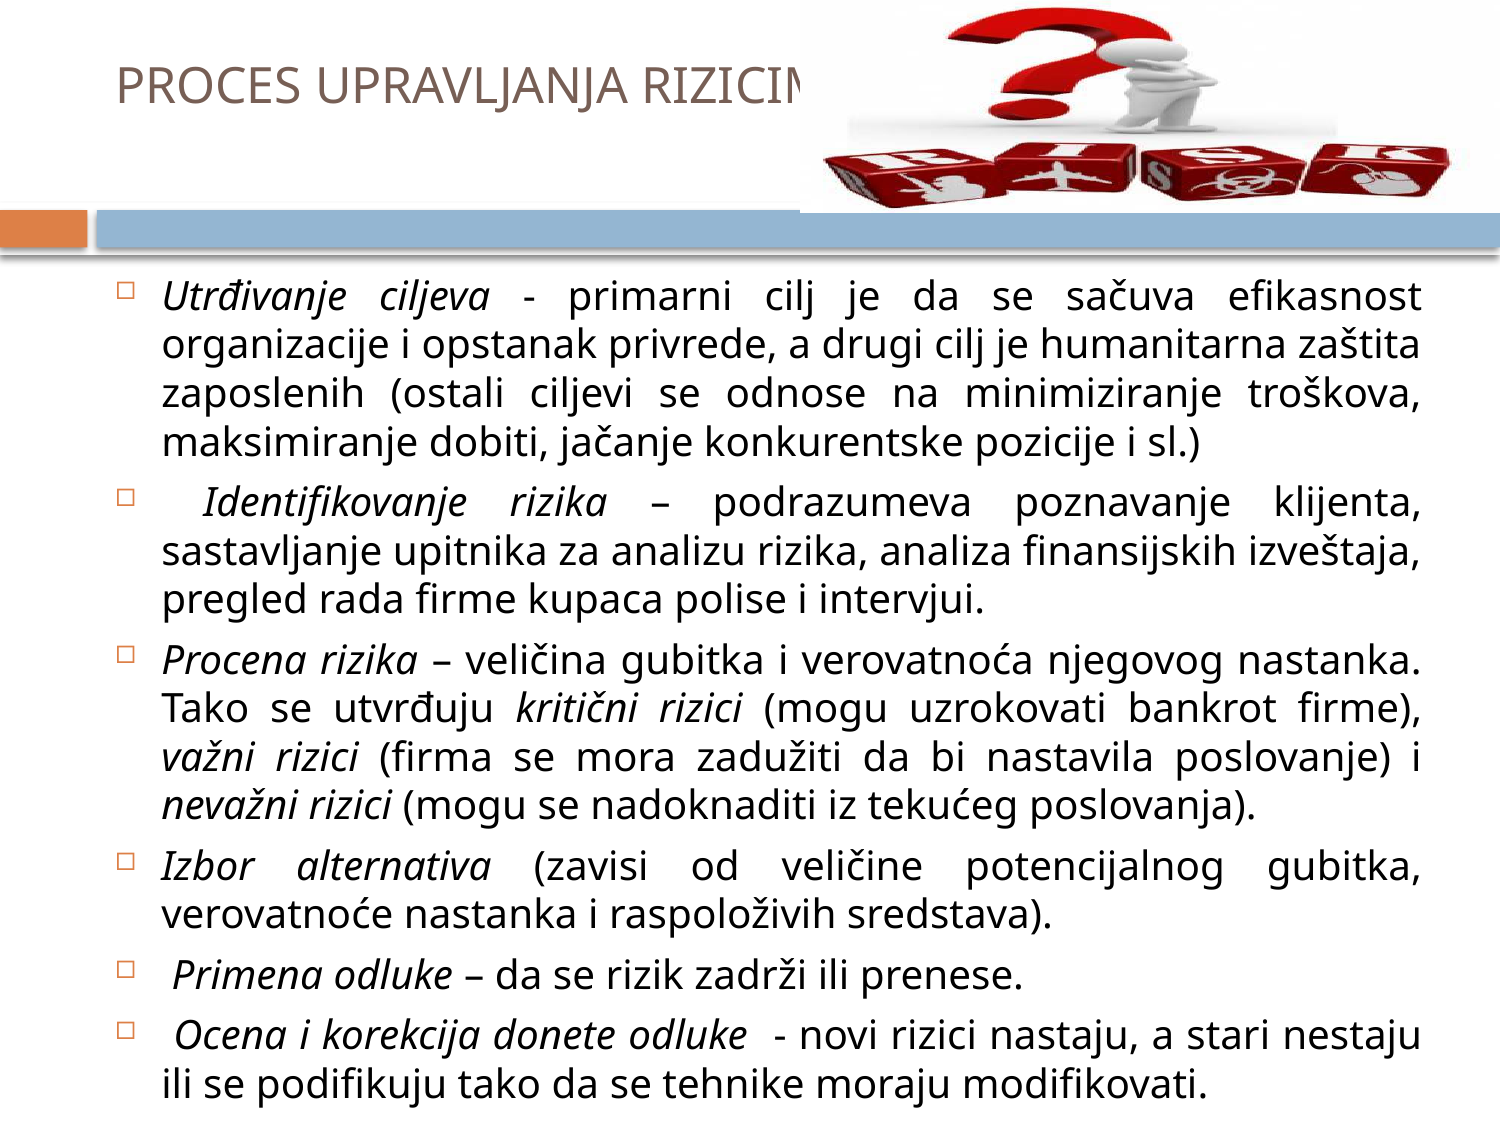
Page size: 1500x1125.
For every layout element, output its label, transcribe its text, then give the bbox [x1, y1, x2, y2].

list Utrđivanje ciljeva - primarni cilj je da se sačuva efikasnost organizacije i opstanak privrede, a drugi cilj je humanitarna zaštita zaposlenih (ostali ciljevi se odnose na minimiziranje troškova, maksimiranje dobiti, jačanje konkurentske pozicije i sl.) Identifikovanje rizika – podrazumeva poznavanje klijenta, sastavljanje upitnika za analizu rizika, analiza finansijskih izveštaja, pregled rada firme kupaca polise i intervjui. Procena rizika – veličina gubitka i verovatnoća njegovog nastanka. Tako se utvrđuju kritični rizici (mogu uzrokovati bankrot firme), važni rizici (firma se mora zadužiti da bi nastavila poslovanje) i nevažni rizici (mogu se nadoknaditi iz tekućeg poslovanja). Izbor alternativa (zavisi od veličine potencijalnog gubitka, verovatnoće nastanka i raspoloživih sredstava). Primena odluke – da se rizik zadrži ili prenese. Ocena i korekcija donete odluke - novi rizici nastaju, a stari nestaju ili se podifikuju tako da se tehnike moraju modifikovati. [100, 262, 1438, 1125]
title PROCES UPRAVLJANJA RIZICIMA [100, 37, 793, 200]
picture [799, 0, 1500, 213]
